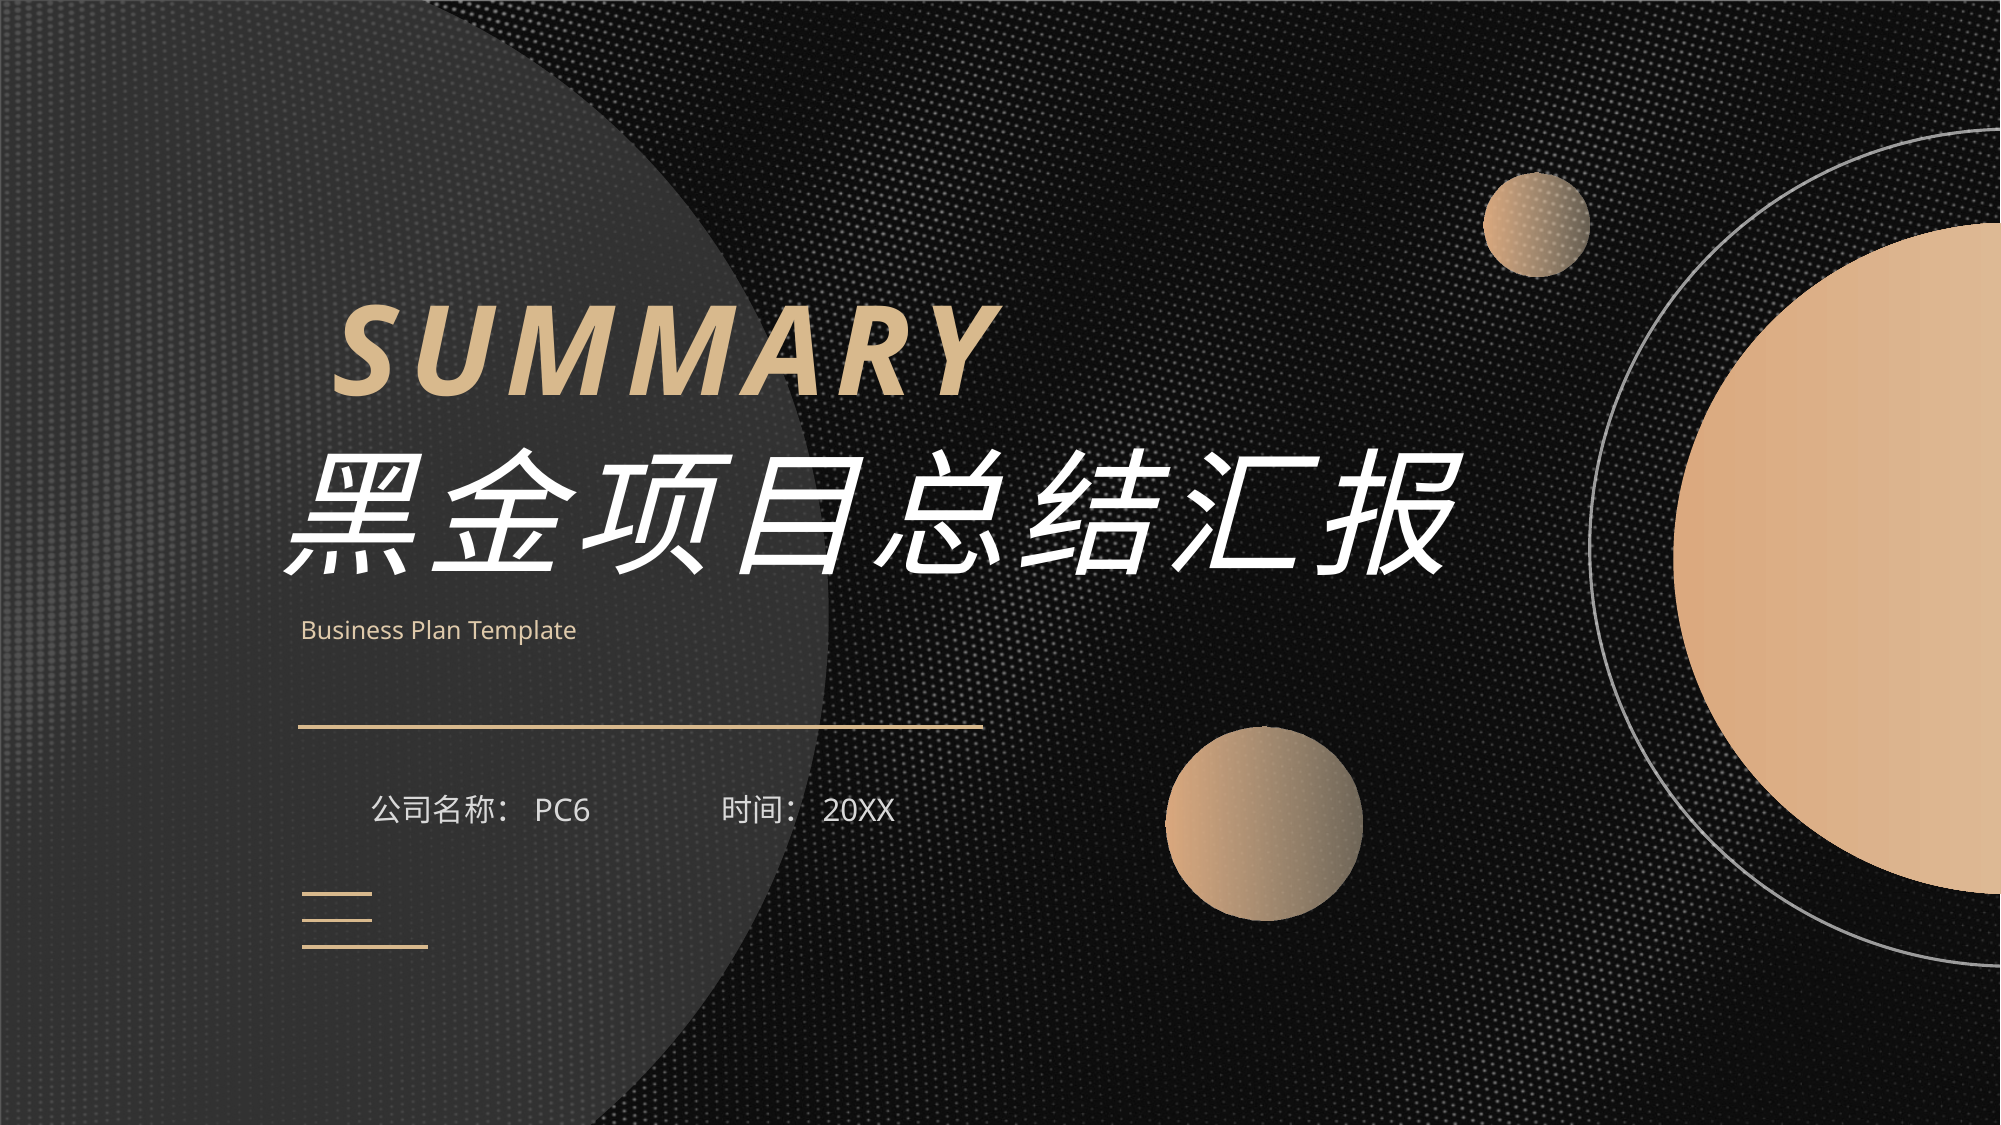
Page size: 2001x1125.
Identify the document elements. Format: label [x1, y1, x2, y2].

text_box [338, 857, 392, 984]
text_box [0, 0, 2000, 1125]
